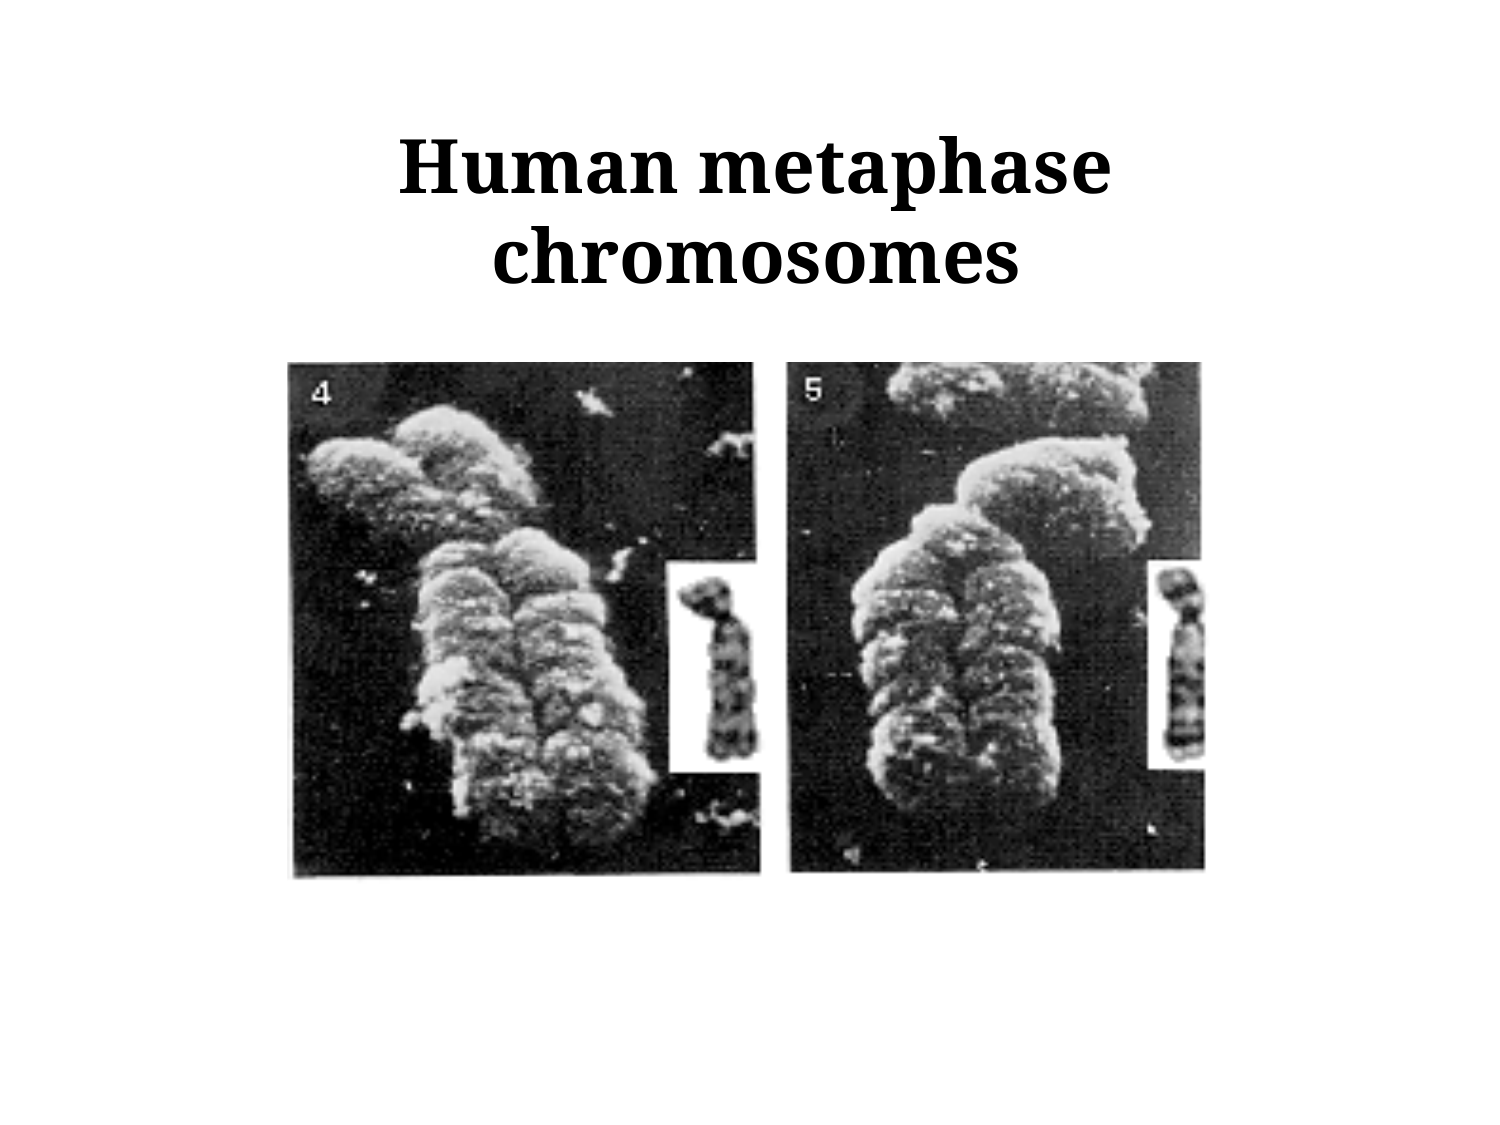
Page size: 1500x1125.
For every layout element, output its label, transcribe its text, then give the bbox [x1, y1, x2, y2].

picture [287, 362, 1226, 888]
title Human metaphase chromosomes [118, 87, 1394, 329]
